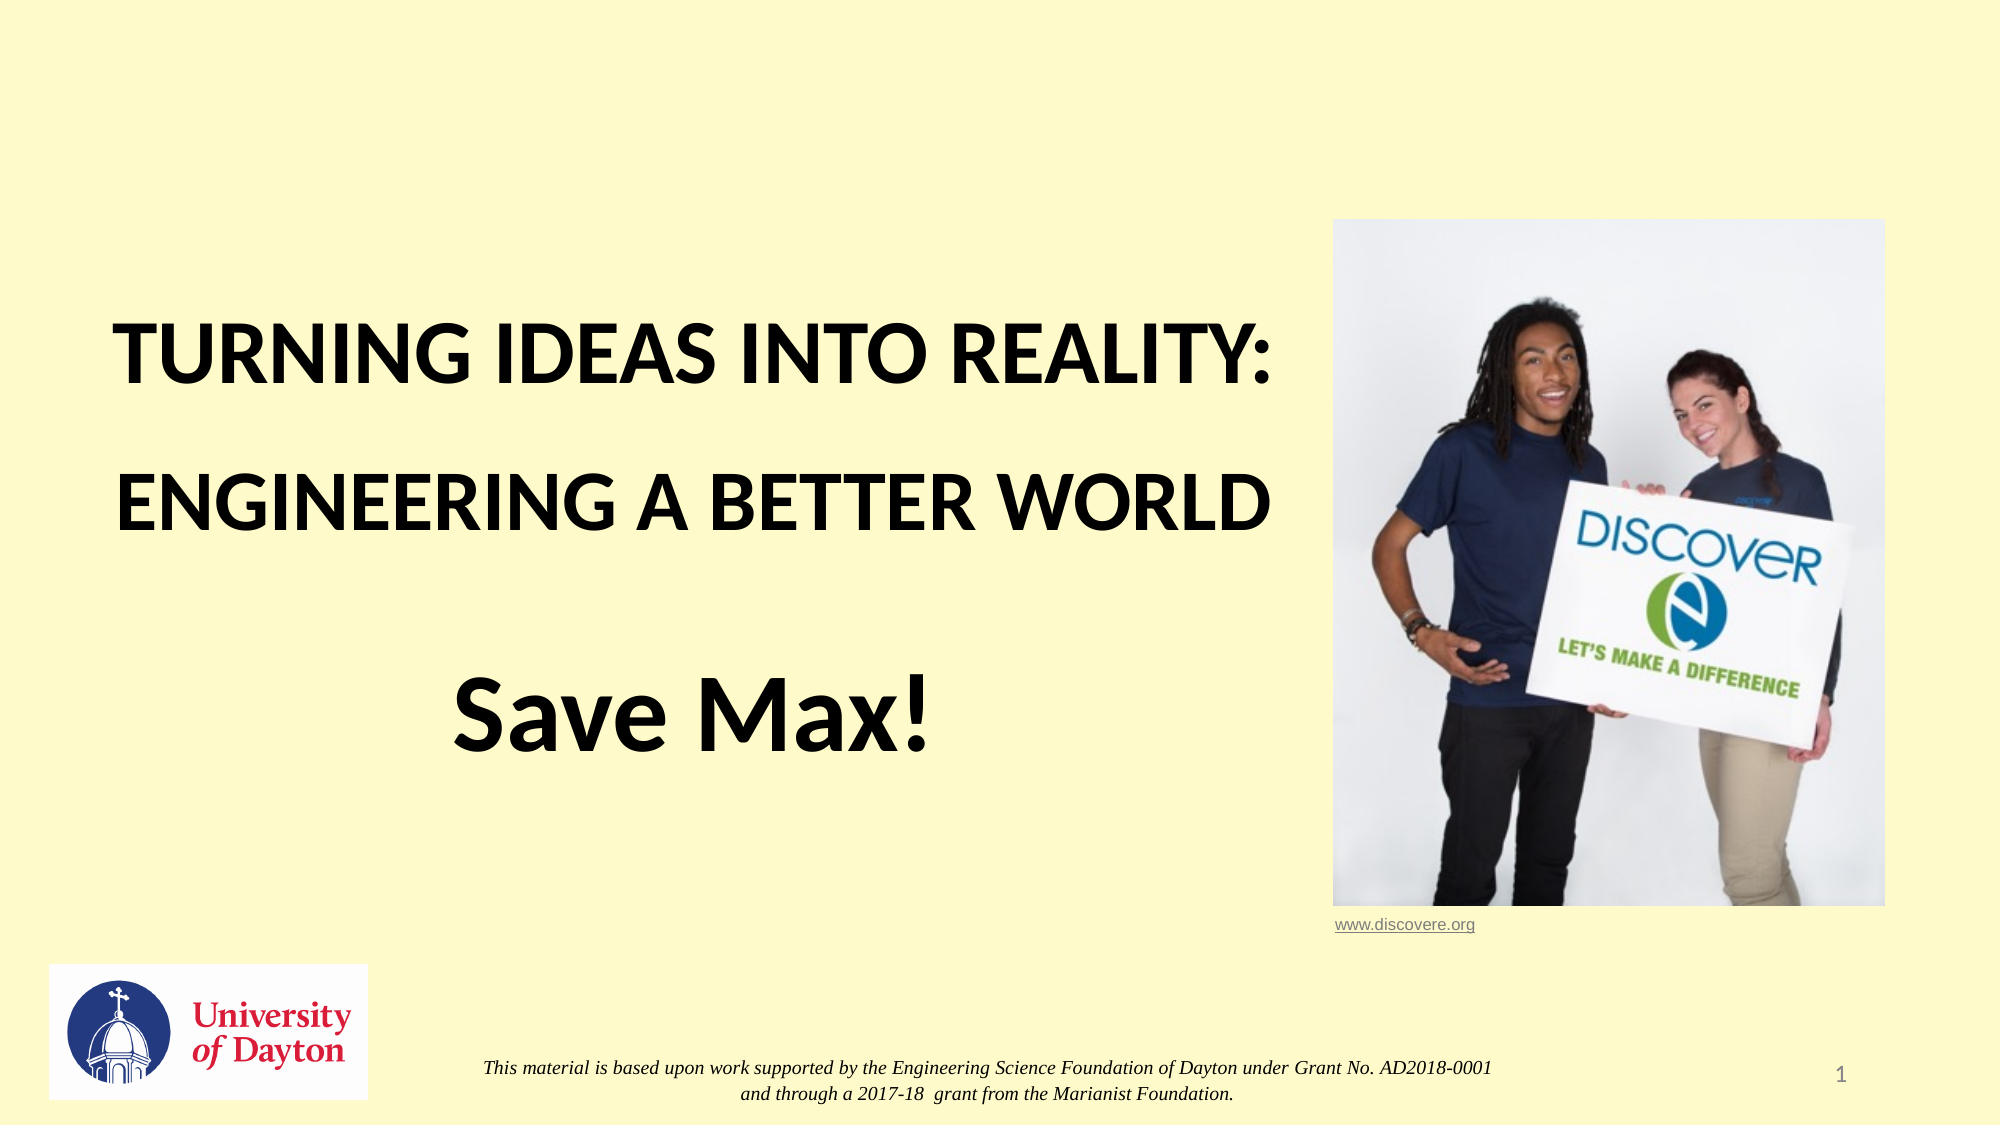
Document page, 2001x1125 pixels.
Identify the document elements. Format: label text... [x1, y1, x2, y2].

picture [48, 963, 369, 1101]
subtitle Save Max! [219, 647, 1170, 783]
text_box TURNING IDEAS INTO REALITY: ENGINEERING A BETTER WORLD [66, 240, 1322, 555]
picture [1333, 219, 1885, 906]
text_box www.discovere.org [1320, 906, 1621, 952]
